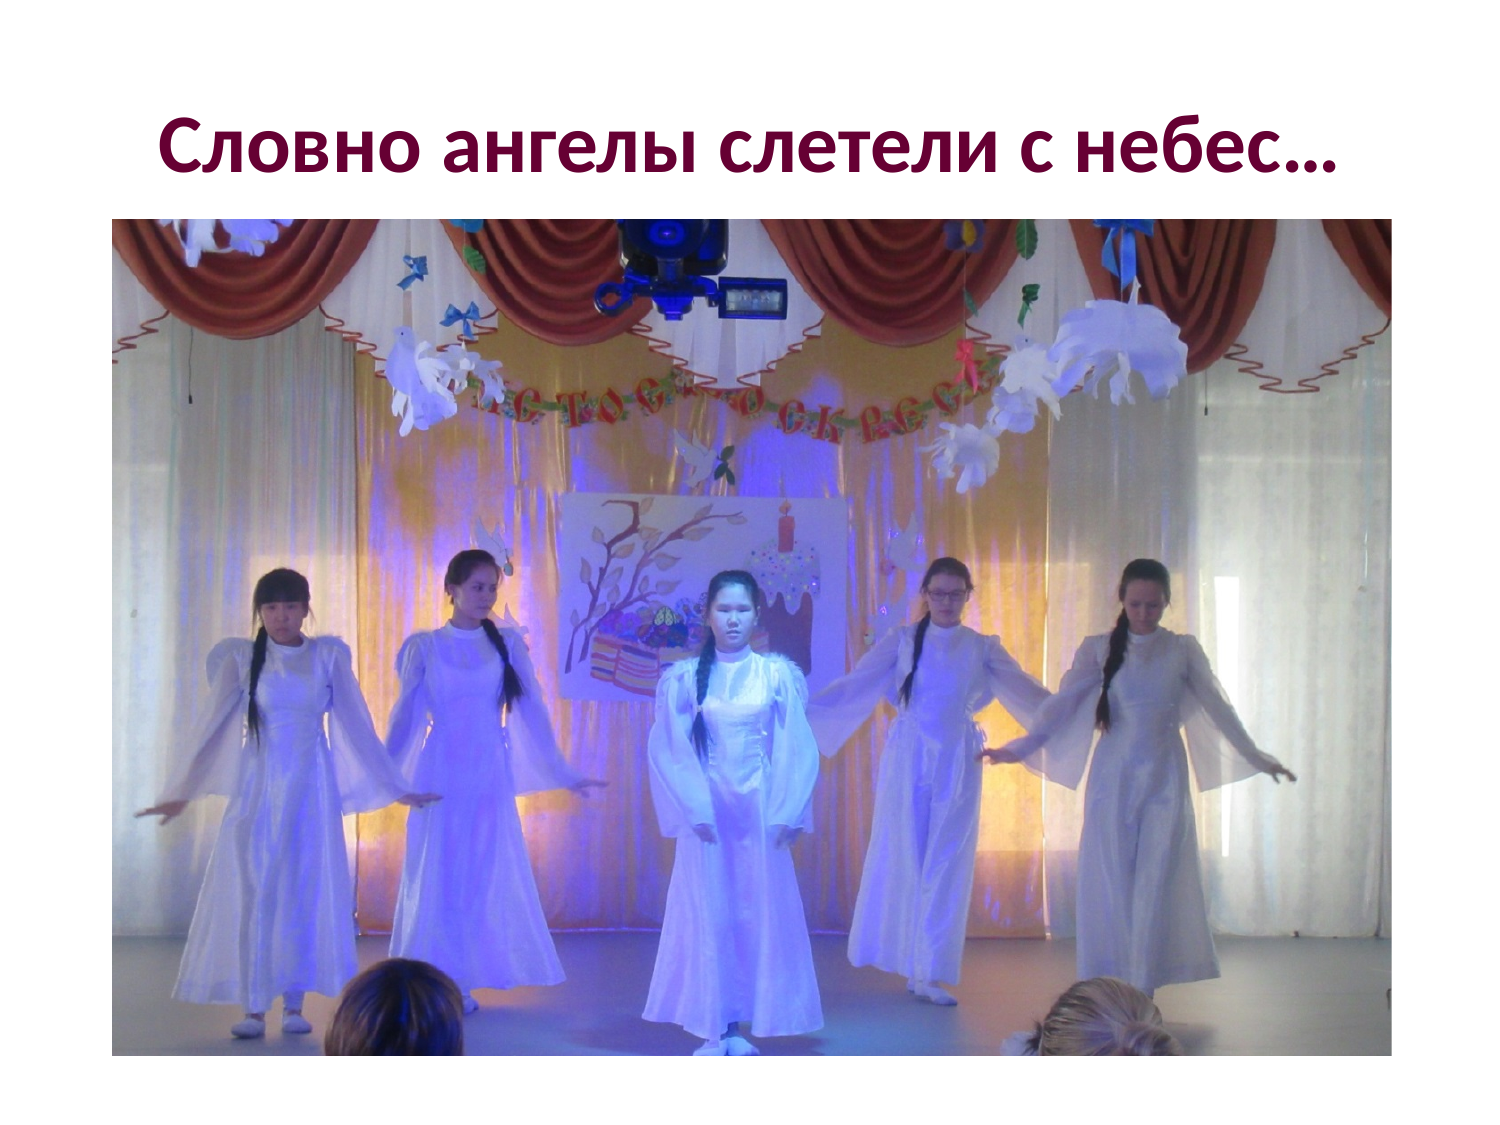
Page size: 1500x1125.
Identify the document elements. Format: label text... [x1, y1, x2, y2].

title Словно ангелы слетели с небес… [75, 45, 1425, 233]
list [111, 219, 1392, 1057]
